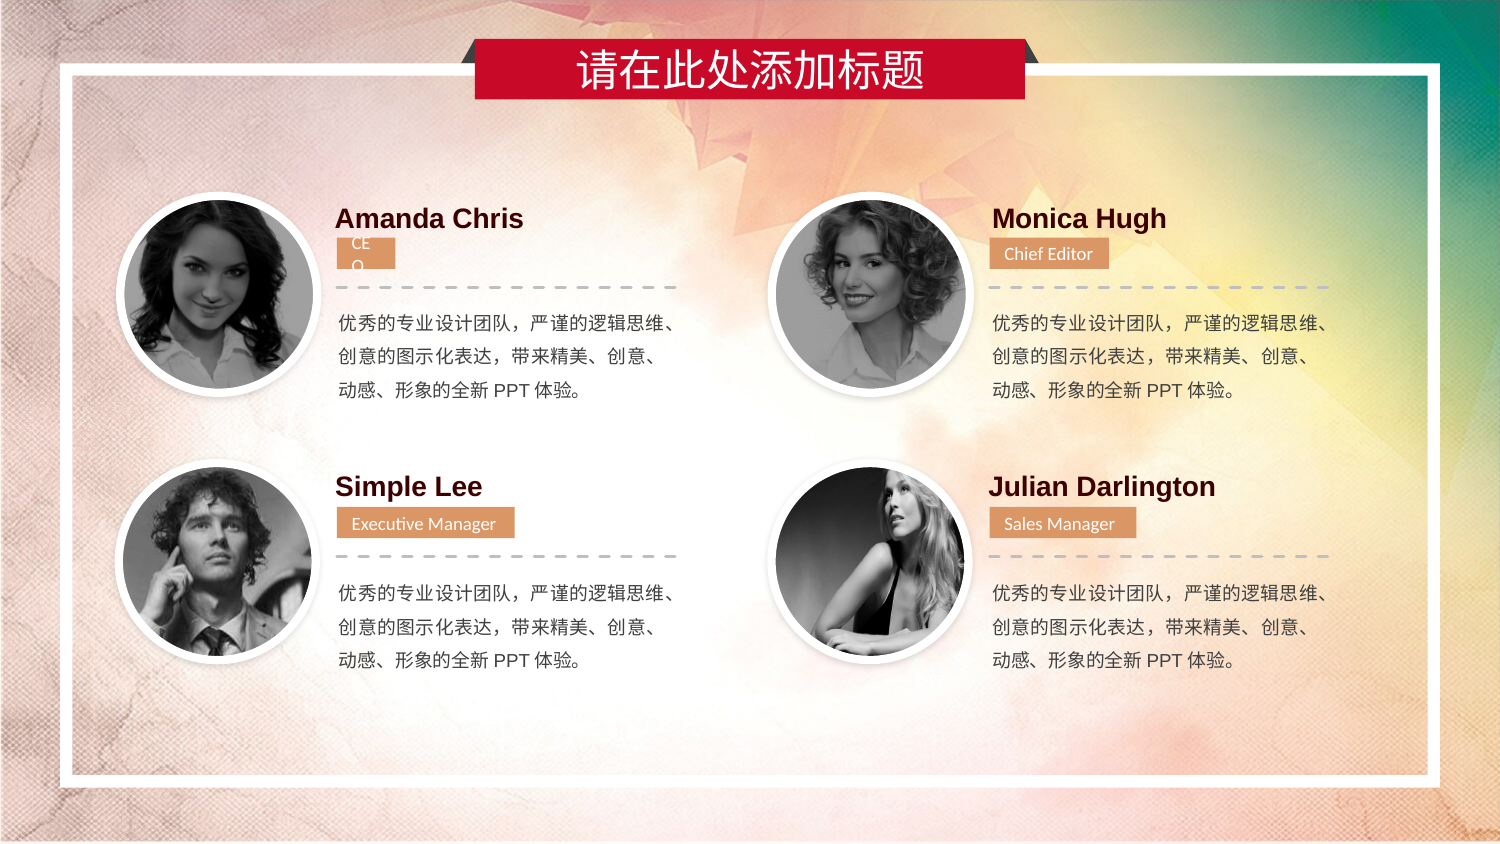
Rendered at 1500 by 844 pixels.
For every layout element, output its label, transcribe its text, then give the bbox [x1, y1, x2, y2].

text_box Executive Manager [336, 506, 516, 539]
text_box 优秀的专业设计团队，严谨的逻辑思维、创意的图示化表达，带来精美、创意、动感、形象的全新PPT体验。 [324, 563, 680, 680]
text_box Simple Lee [320, 460, 498, 510]
picture [0, 0, 1500, 844]
text_box 优秀的专业设计团队，严谨的逻辑思维、创意的图示化表达，带来精美、创意、动感、形象的全新PPT体验。 [324, 292, 680, 409]
text_box 请在此处添加标题 [474, 38, 1025, 100]
text_box CEO [336, 236, 396, 270]
text_box Julian Darlington [973, 460, 1231, 510]
text_box 优秀的专业设计团队，严谨的逻辑思维、创意的图示化表达，带来精美、创意、动感、形象的全新PPT体验。 [977, 563, 1333, 680]
text_box [1026, 38, 1041, 65]
text_box 优秀的专业设计团队，严谨的逻辑思维、创意的图示化表达，带来精美、创意、动感、形象的全新PPT体验。 [977, 292, 1333, 409]
text_box [459, 38, 474, 65]
text_box Sales Manager [989, 506, 1137, 539]
text_box [59, 62, 1441, 789]
text_box Monica Hugh [977, 192, 1182, 242]
text_box Amanda Chris [319, 192, 539, 242]
text_box Chief Editor [989, 236, 1110, 270]
